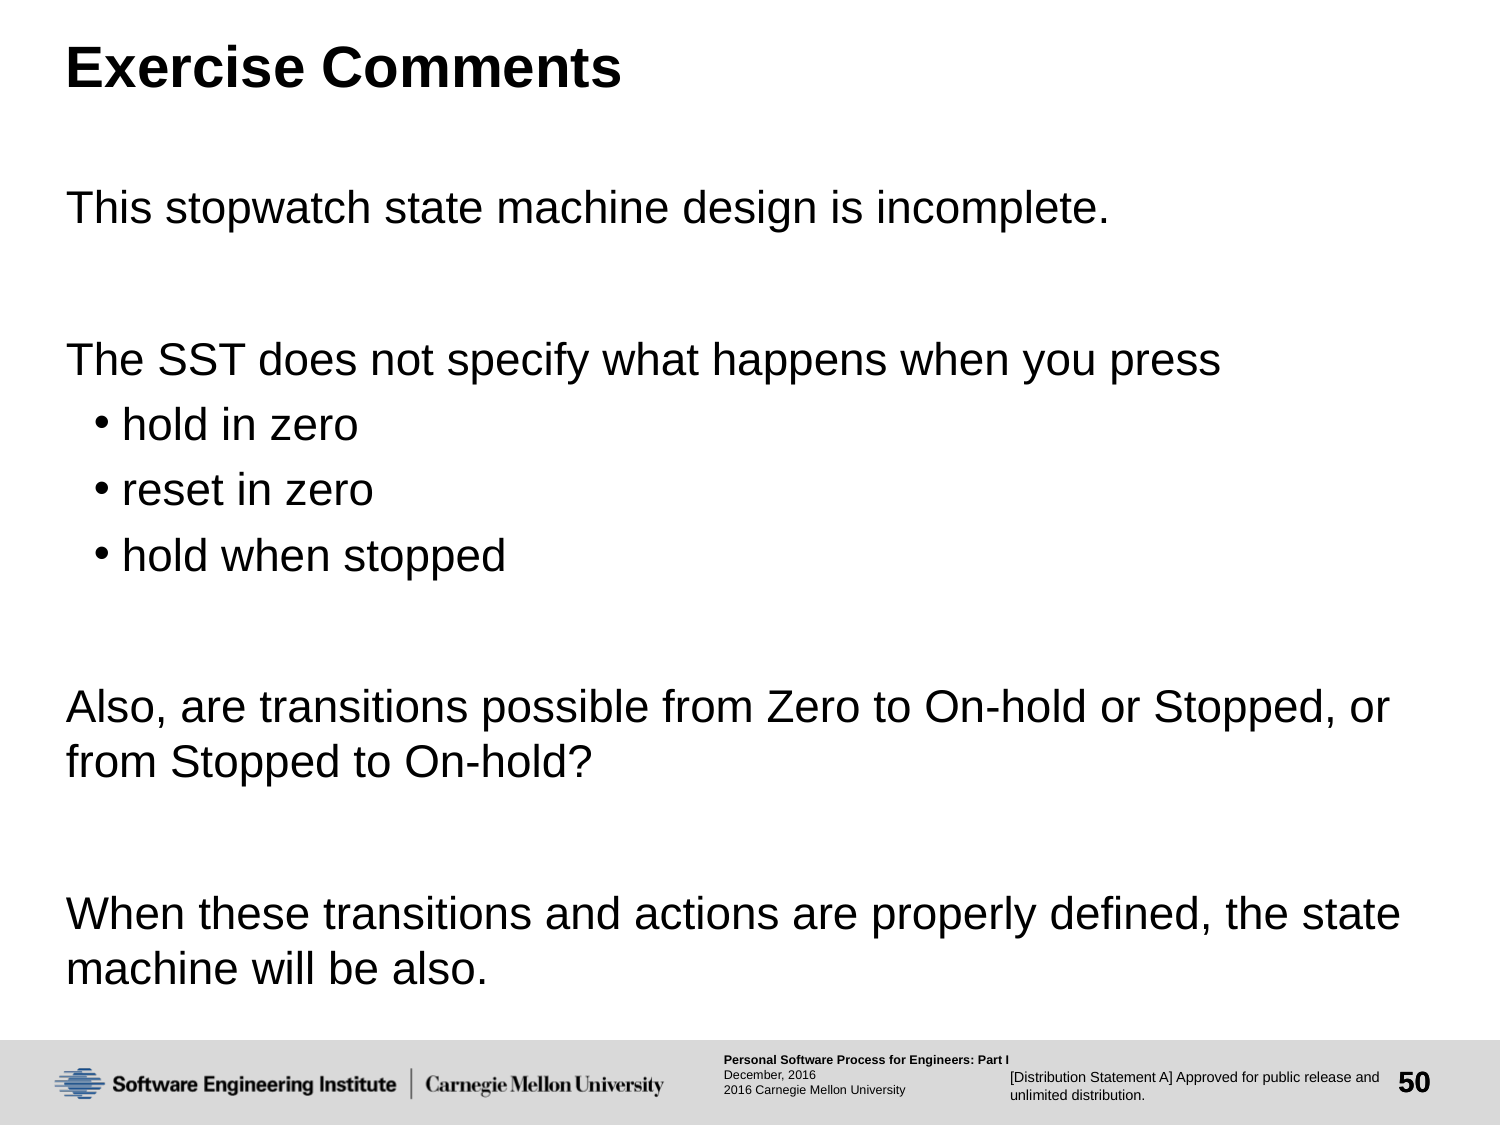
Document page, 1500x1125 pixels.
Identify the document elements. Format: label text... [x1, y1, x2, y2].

list This stopwatch state machine design is incomplete. The SST does not specify what happens when you press hold in zero reset in zero hold when stopped Also, are transitions possible from Zero to On-hold or Stopped, or from Stopped to On-hold? When these transitions and actions are properly defined, the state machine will be also. [65, 177, 1431, 1000]
title Exercise Comments [65, 37, 1313, 148]
picture [46, 1061, 673, 1104]
